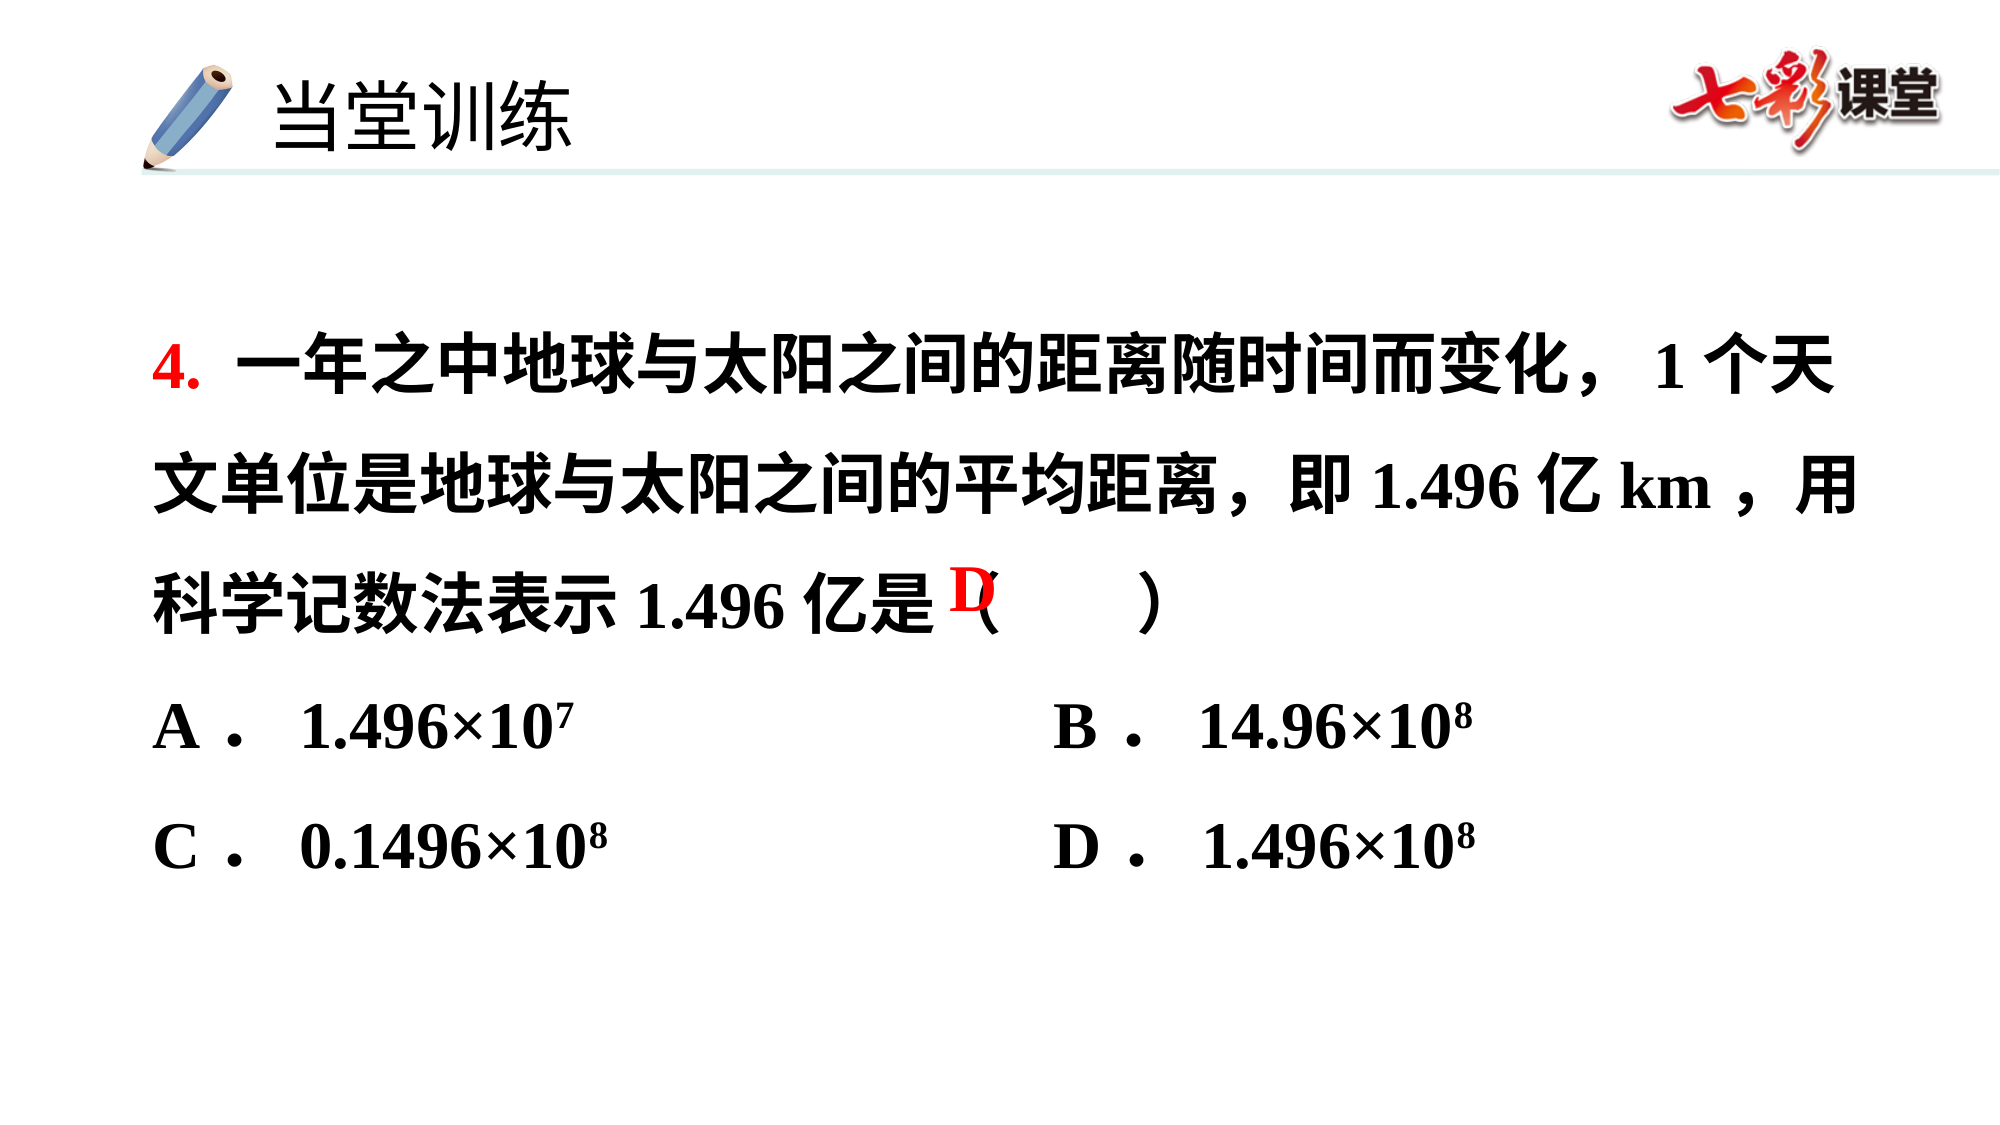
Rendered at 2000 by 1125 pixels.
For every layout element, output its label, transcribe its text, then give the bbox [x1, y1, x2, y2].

picture [1666, 42, 1948, 157]
text_box 4. 一年之中地球与太阳之间的距离随时间而变化，1个天文单位是地球与太阳之间的平均距离，即1.496亿km，用科学记数法表示1.496亿是（ ） A．1.496×107 B．14.96×108 C．0.1496×108 D．1.496×108 [132, 271, 1888, 892]
text_box D [929, 534, 1018, 635]
picture [133, 42, 242, 195]
